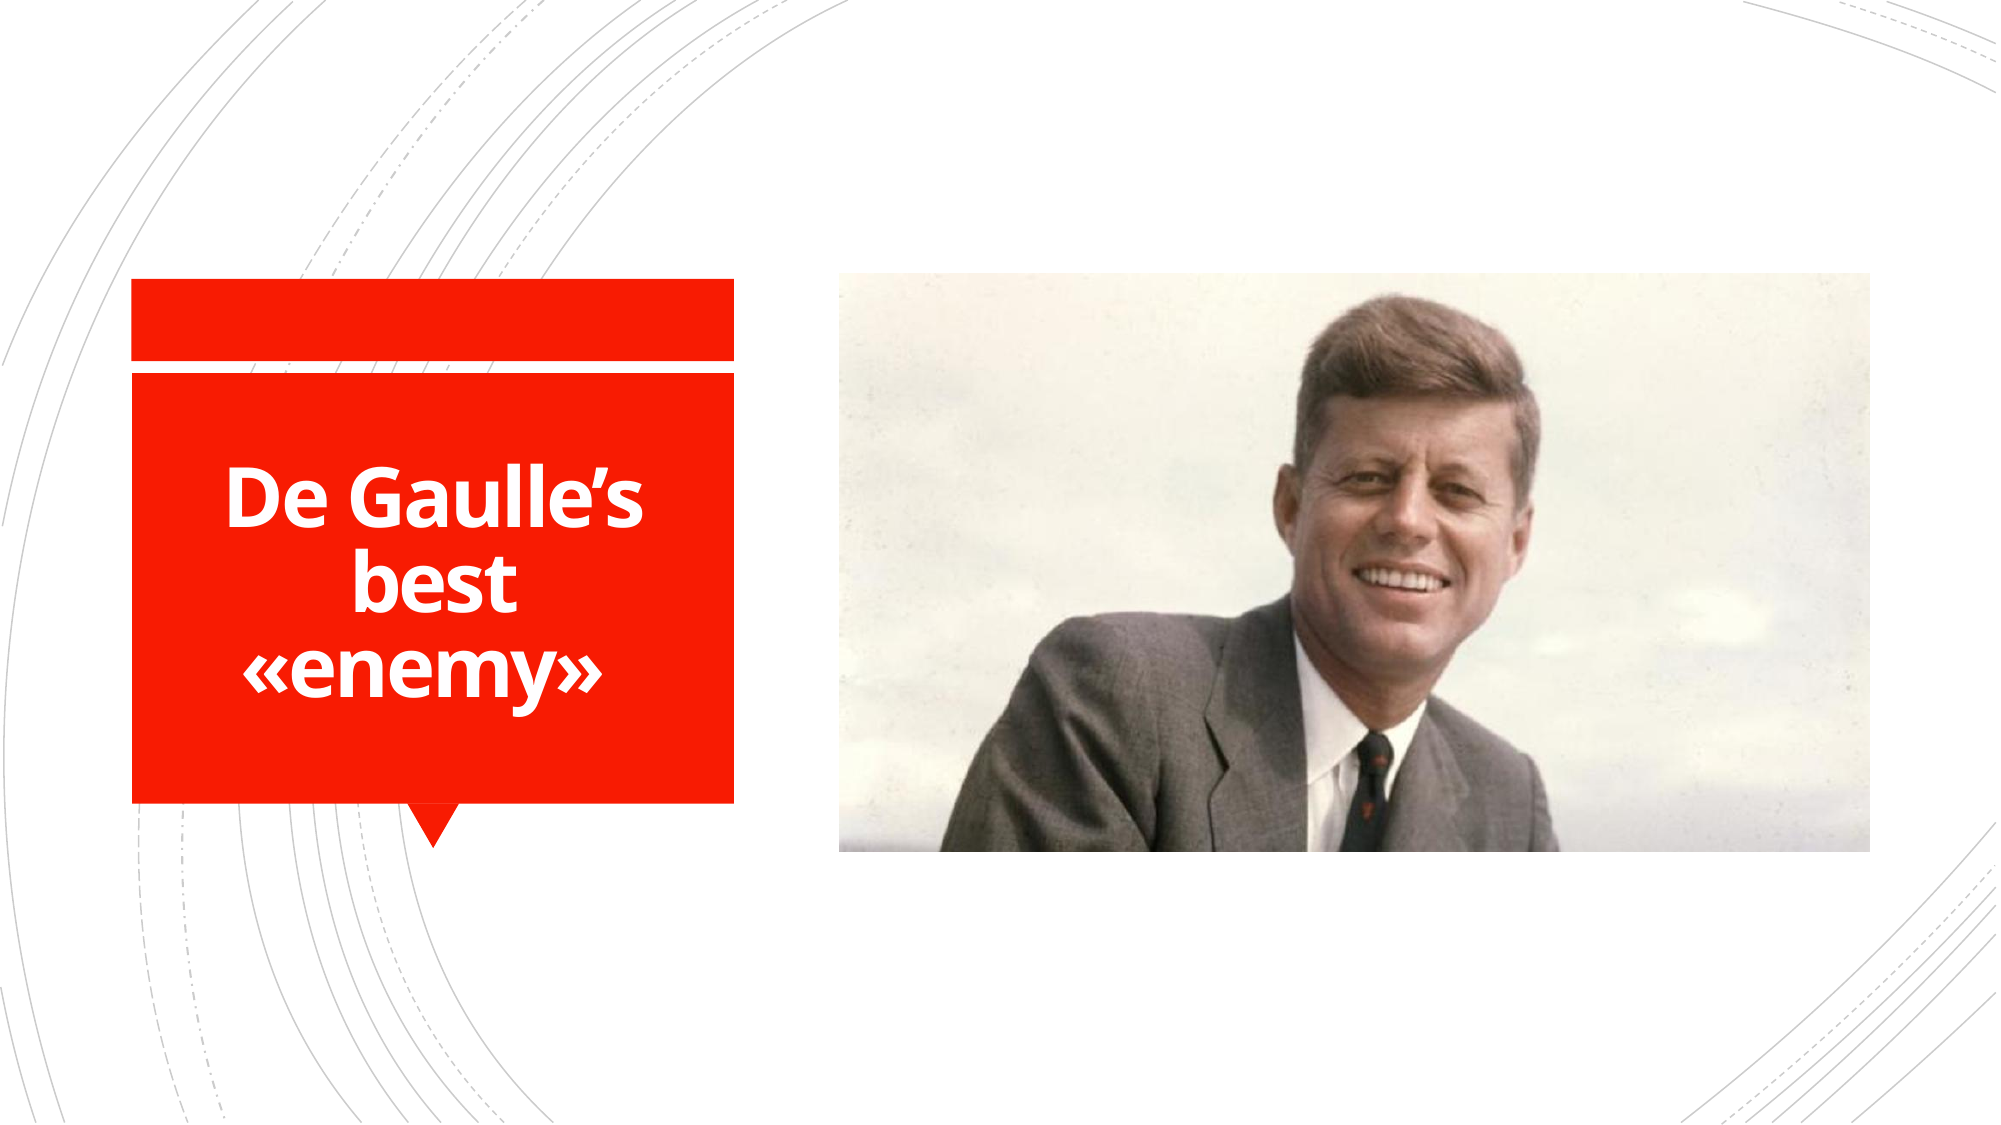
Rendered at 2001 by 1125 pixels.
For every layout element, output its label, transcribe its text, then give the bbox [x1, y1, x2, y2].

title De Gaulle’s best «enemy» [145, 385, 720, 789]
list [839, 272, 1871, 852]
